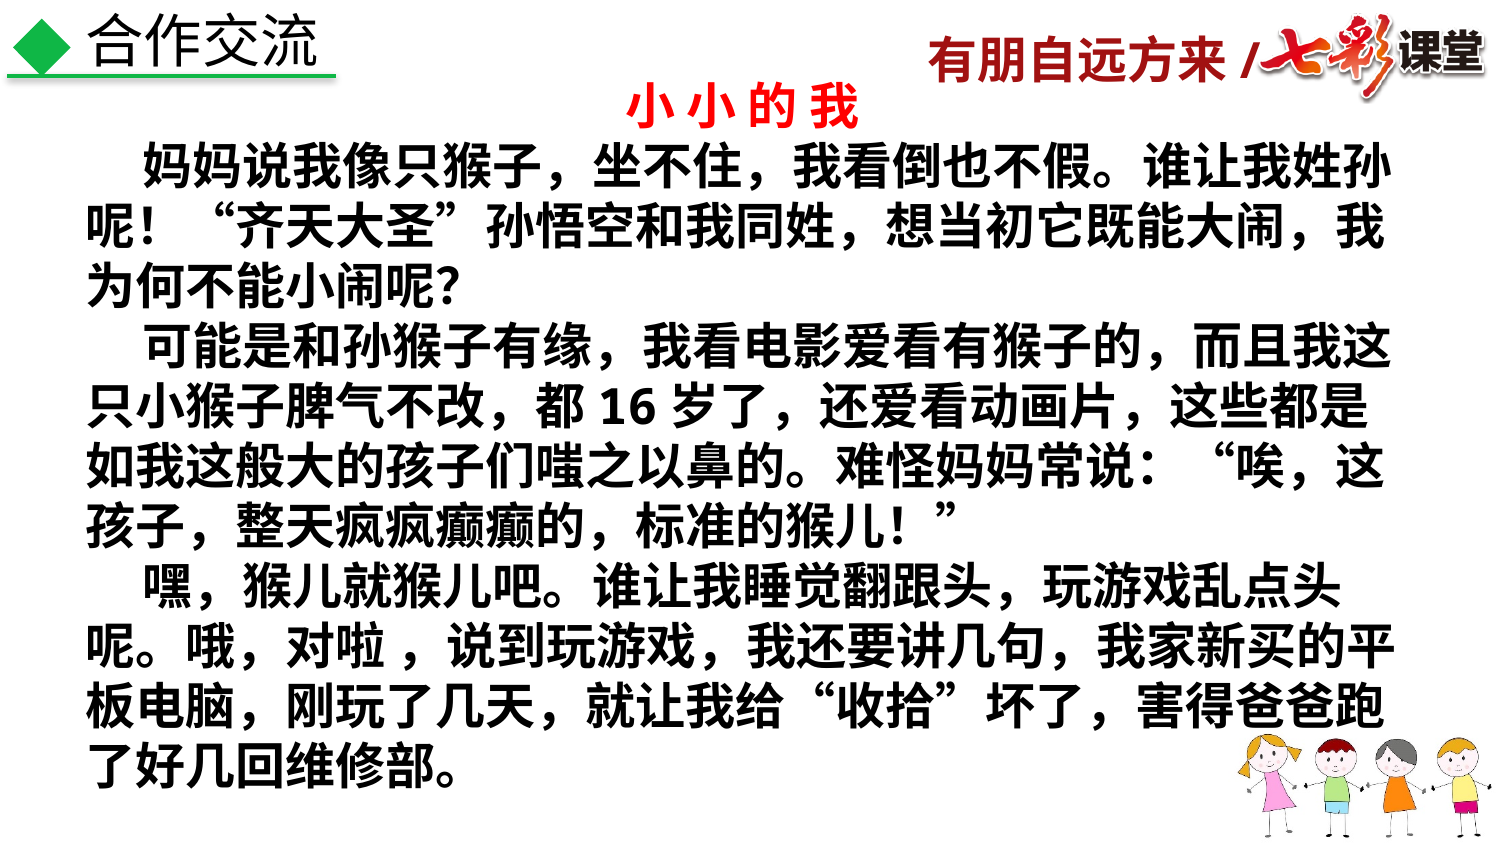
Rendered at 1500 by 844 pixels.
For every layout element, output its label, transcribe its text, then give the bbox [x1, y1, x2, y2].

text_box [6, 0, 337, 83]
picture [1254, 8, 1491, 104]
text_box 小 小 的 我 妈妈说我像只猴子，坐不住，我看倒也不假。谁让我姓孙呢！“齐天大圣”孙悟空和我同姓，想当初它既能大闹，我为何不能小闹呢？ 可能是和孙猴子有缘，我看电影爱看有猴子的，而且我这只小猴子脾气不改，都16岁了，还爱看动画片，这些都是如我这般大的孩子们嗤之以鼻的。难怪妈妈常说：“唉，这孩子，整天疯疯癫癫的，标准的猴儿！” 嘿，猴儿就猴儿吧。谁让我睡觉翻跟头，玩游戏乱点头呢。哦，对啦 ，说到玩游戏，我还要讲几句，我家新买的平板电脑，刚玩了几天，就让我给“收拾”坏了，害得爸爸跑了好几回维修部。 [70, 67, 1414, 803]
picture [1228, 683, 1500, 844]
